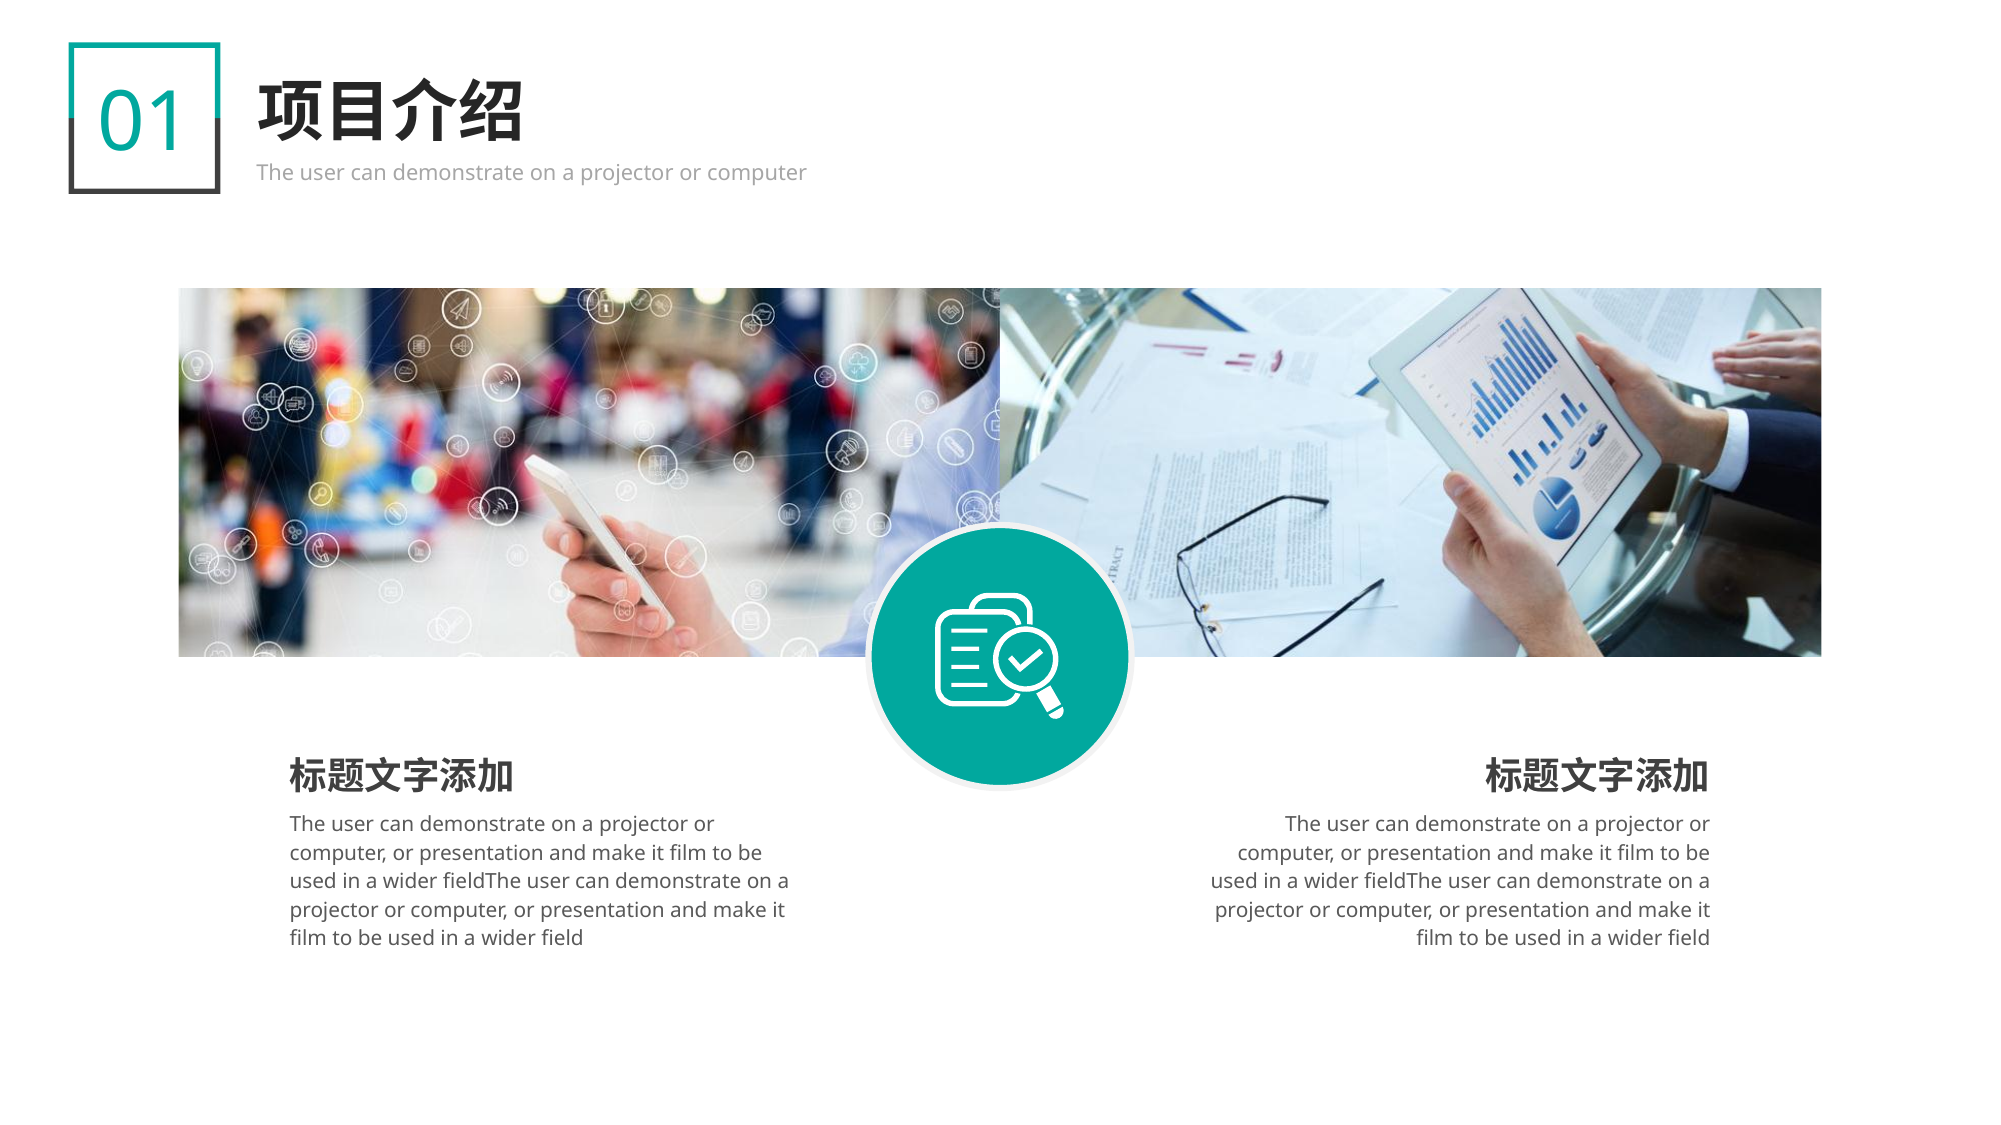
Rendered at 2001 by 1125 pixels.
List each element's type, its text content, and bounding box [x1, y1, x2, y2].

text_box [241, 60, 941, 193]
text_box [68, 175, 221, 195]
text_box [68, 41, 221, 60]
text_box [1174, 744, 1725, 960]
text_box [274, 744, 825, 960]
text_box [177, 287, 999, 657]
text_box [999, 287, 1822, 657]
text_box 01 [68, 60, 221, 175]
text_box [868, 524, 1132, 789]
